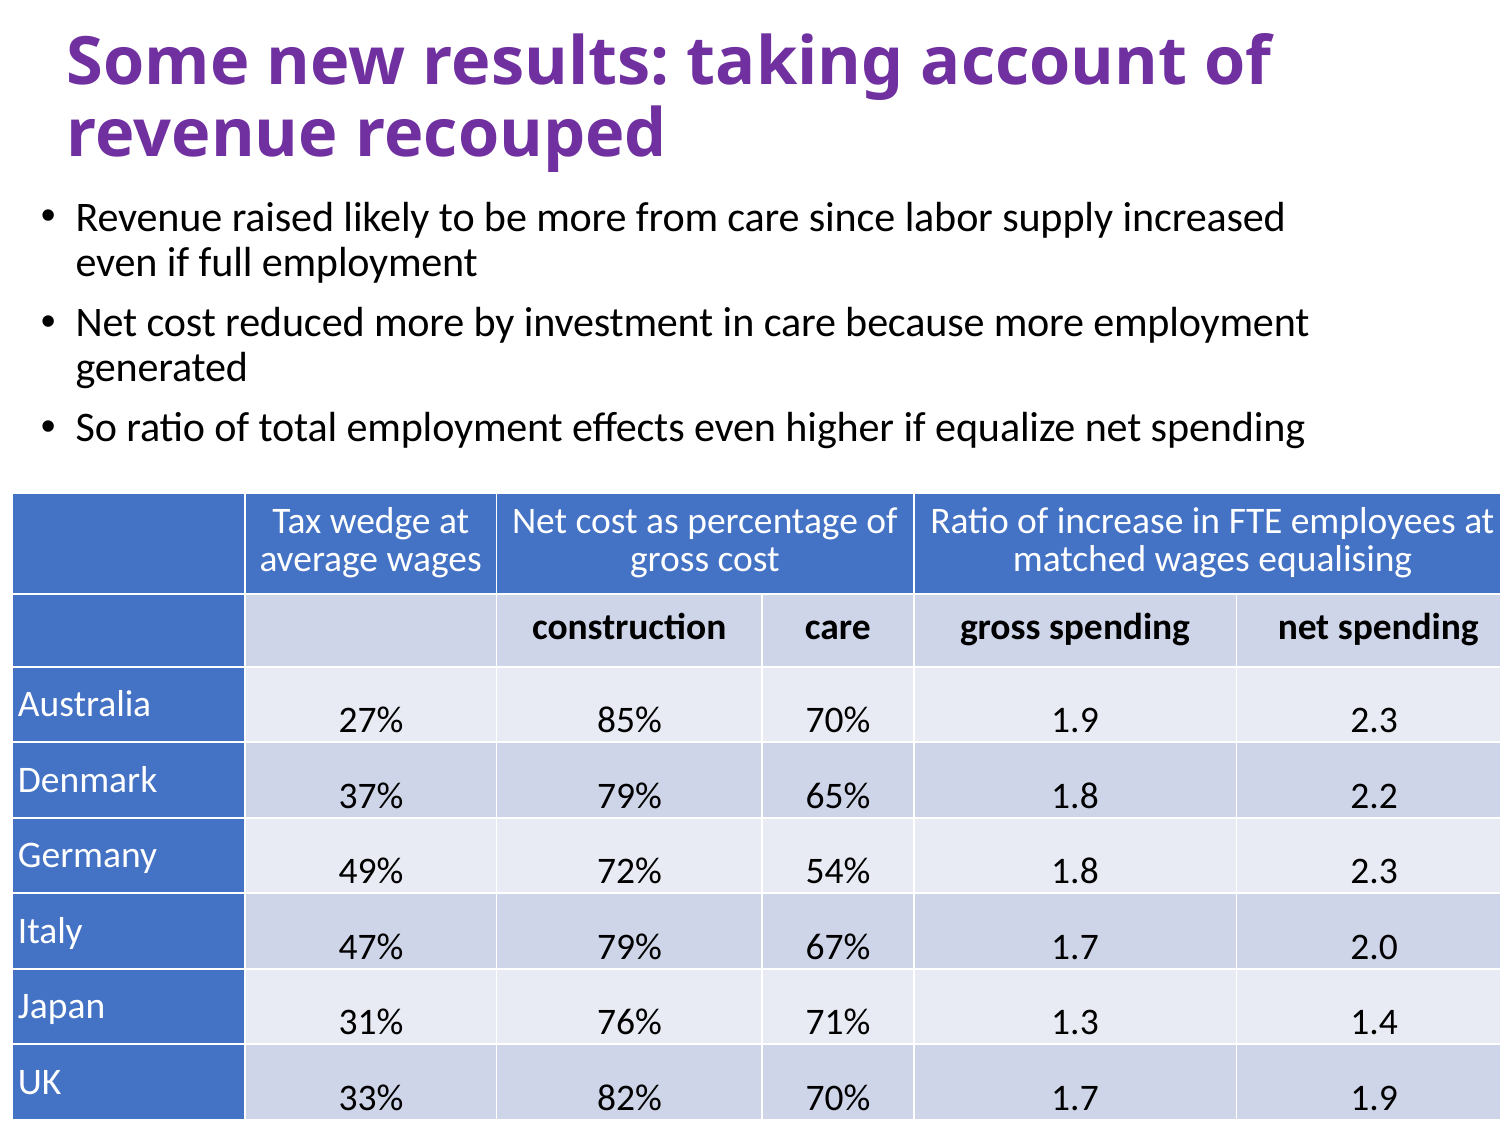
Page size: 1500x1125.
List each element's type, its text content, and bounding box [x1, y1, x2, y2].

table_cell 71% [763, 970, 913, 1043]
table_cell 37% [246, 743, 496, 817]
table_cell 33% [246, 1045, 496, 1119]
table_header Ratio of increase in FTE employees at matched wages equalising [915, 494, 1500, 593]
table_cell [13, 595, 244, 666]
table_cell Denmark [13, 743, 244, 817]
table_cell care [763, 595, 913, 666]
table_cell 1.9 [1237, 1045, 1500, 1119]
table_cell 82% [497, 1045, 761, 1119]
table_cell Italy [13, 894, 244, 968]
table_cell 54% [763, 819, 913, 892]
table_cell 79% [497, 743, 761, 817]
table_header [13, 494, 244, 593]
list Revenue raised likely to be more from care since labor supply increased even if full employment Net cost reduced more by investment in care because more employment generated So ratio of total employment effects even higher if equalize net spending [25, 187, 1372, 494]
table_cell 72% [497, 819, 761, 892]
table_cell 1.4 [1237, 970, 1500, 1043]
table_cell 31% [246, 970, 496, 1043]
table_cell net spending [1237, 595, 1500, 666]
table_cell 67% [763, 894, 913, 968]
table_cell 2.0 [1237, 894, 1500, 968]
table_cell Germany [13, 819, 244, 892]
table_cell 47% [246, 894, 496, 968]
table_cell 27% [246, 668, 496, 741]
table_cell 76% [497, 970, 761, 1043]
table_header Tax wedge at average wages [246, 494, 496, 593]
table_cell 49% [246, 819, 496, 892]
table_cell gross spending [915, 595, 1236, 666]
table_cell 70% [763, 1045, 913, 1119]
table_cell Australia [13, 668, 244, 741]
table_cell 79% [497, 894, 761, 968]
table_cell construction [497, 595, 761, 666]
table_cell 65% [763, 743, 913, 817]
table_cell 2.2 [1237, 743, 1500, 817]
table_cell 1.8 [915, 819, 1236, 892]
table_cell 70% [763, 668, 913, 741]
table_cell Japan [13, 970, 244, 1043]
table_cell 1.8 [915, 743, 1236, 817]
table_header Net cost as percentage of gross cost [497, 494, 913, 593]
table_cell 1.7 [915, 894, 1236, 968]
table_cell [246, 595, 496, 666]
table_cell 2.3 [1237, 668, 1500, 741]
title Some new results: taking account of revenue recouped [51, 55, 1479, 143]
table_cell 1.3 [915, 970, 1236, 1043]
table_cell 2.3 [1237, 819, 1500, 892]
table_cell 85% [497, 668, 761, 741]
table_cell 1.9 [915, 668, 1236, 741]
table_cell 1.7 [915, 1045, 1236, 1119]
table_cell UK [13, 1045, 244, 1119]
